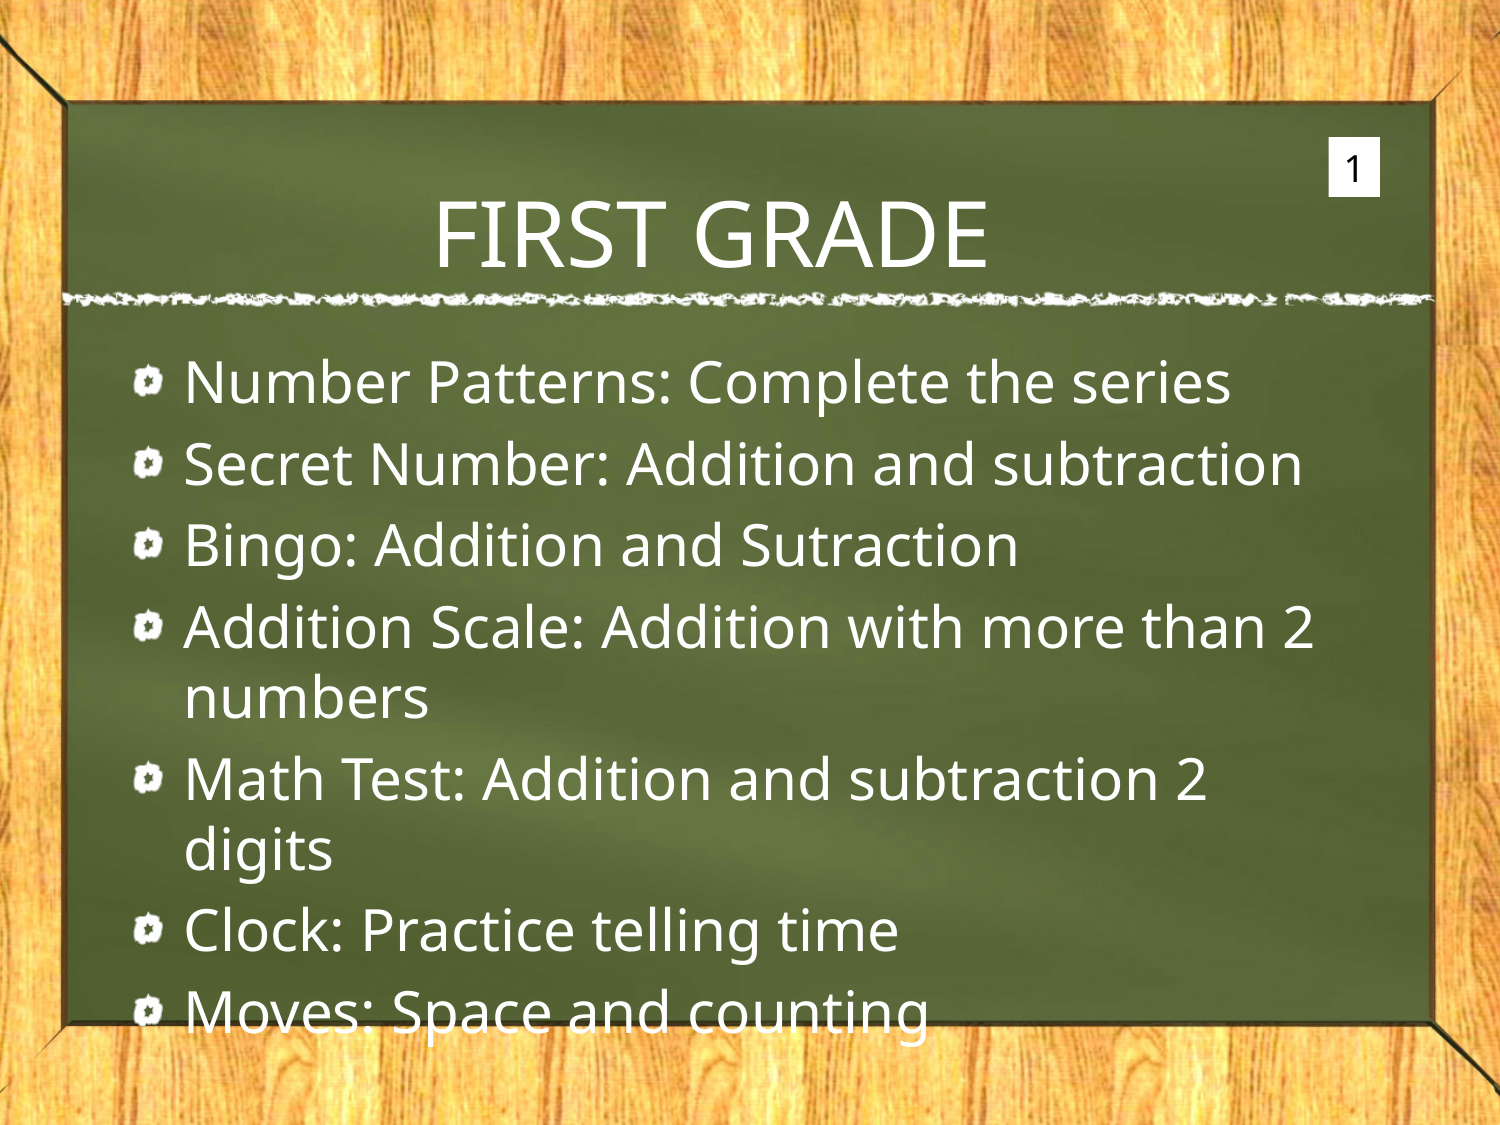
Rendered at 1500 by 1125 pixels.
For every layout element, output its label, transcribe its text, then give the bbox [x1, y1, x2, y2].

title FIRST GRADE [112, 137, 1288, 326]
text_box 1 [1328, 137, 1380, 197]
list Number Patterns: Complete the series Secret Number: Addition and subtraction Bingo: Addition and Sutraction Addition Scale: Addition with more than 2 numbers Math Test: Addition and subtraction 2 digits Clock: Practice telling time Moves: Space and counting [112, 337, 1388, 1013]
picture [0, 0, 1500, 1125]
